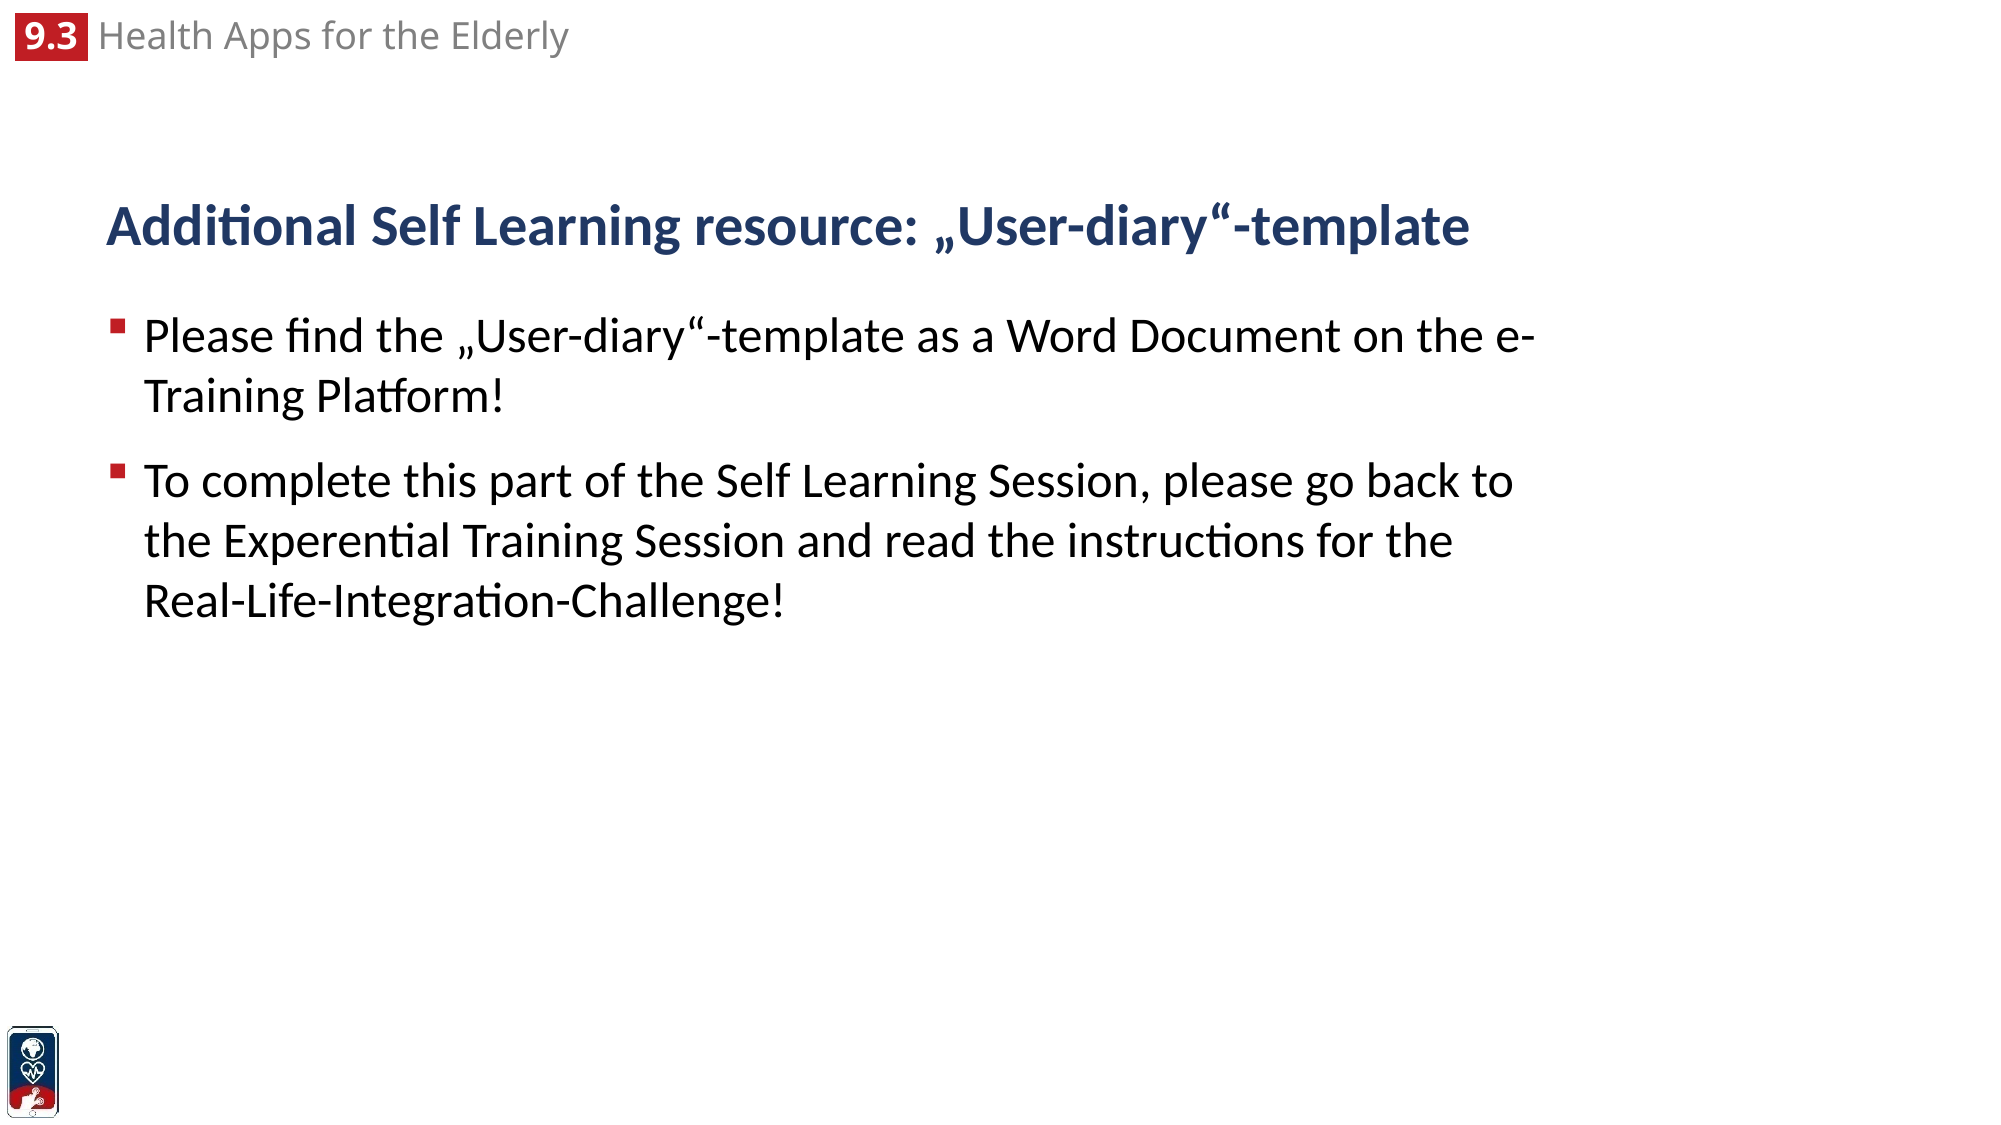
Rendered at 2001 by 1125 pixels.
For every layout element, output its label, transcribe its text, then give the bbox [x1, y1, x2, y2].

picture [7, 1026, 59, 1118]
title Additional Self Learning resource: „User-diary“-template [91, 177, 1906, 277]
list Please find the „User-diary“-template as a Word Document on the e-Training Platform! To complete this part of the Self Learning Session, please go back to the Experential Training Session and read the instructions for the Real-Life-Integration-Challenge! [91, 295, 1569, 1094]
